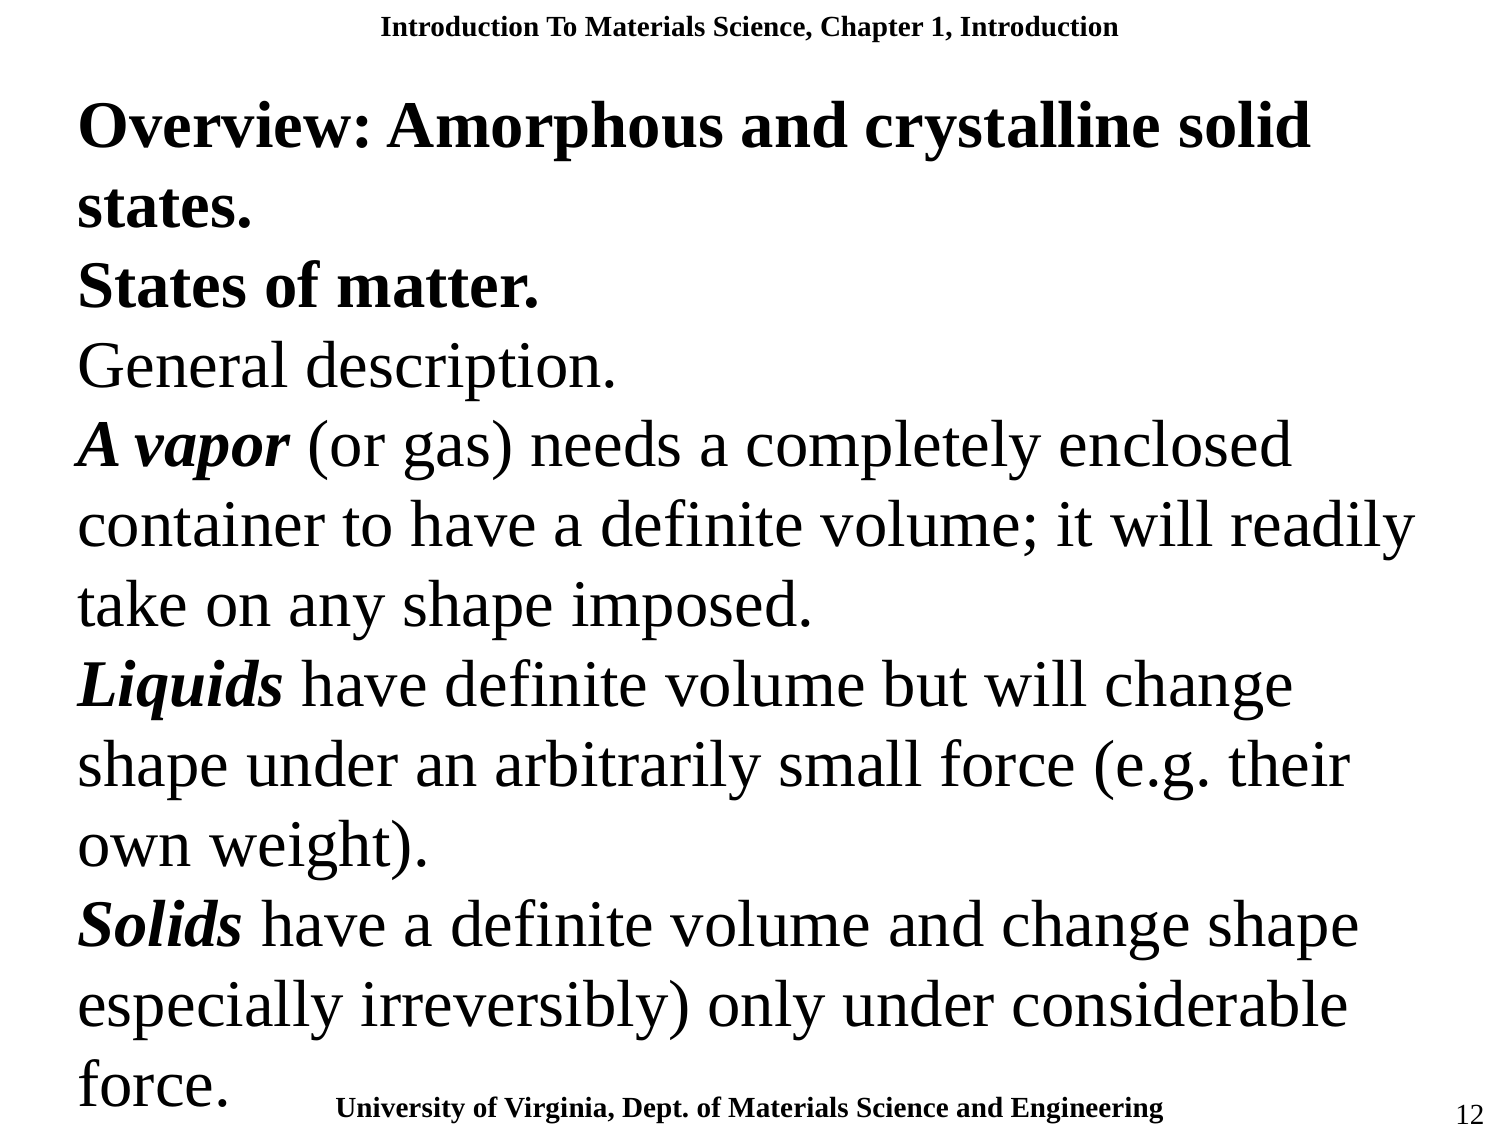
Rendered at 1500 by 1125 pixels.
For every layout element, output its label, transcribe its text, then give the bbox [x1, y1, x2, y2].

text_box Overview: Amorphous and crystalline solid states. States of matter. General description. A vapor (or gas) needs a completely enclosed container to have a definite volume; it will readily take on any shape imposed. Liquids have definite volume but will change shape under an arbitrarily small force (e.g. their own weight). Solids have a definite volume and change shape especially irreversibly) only under considerable force. [62, 73, 1463, 1125]
slide_number 12 [1463, 1087, 1500, 1125]
